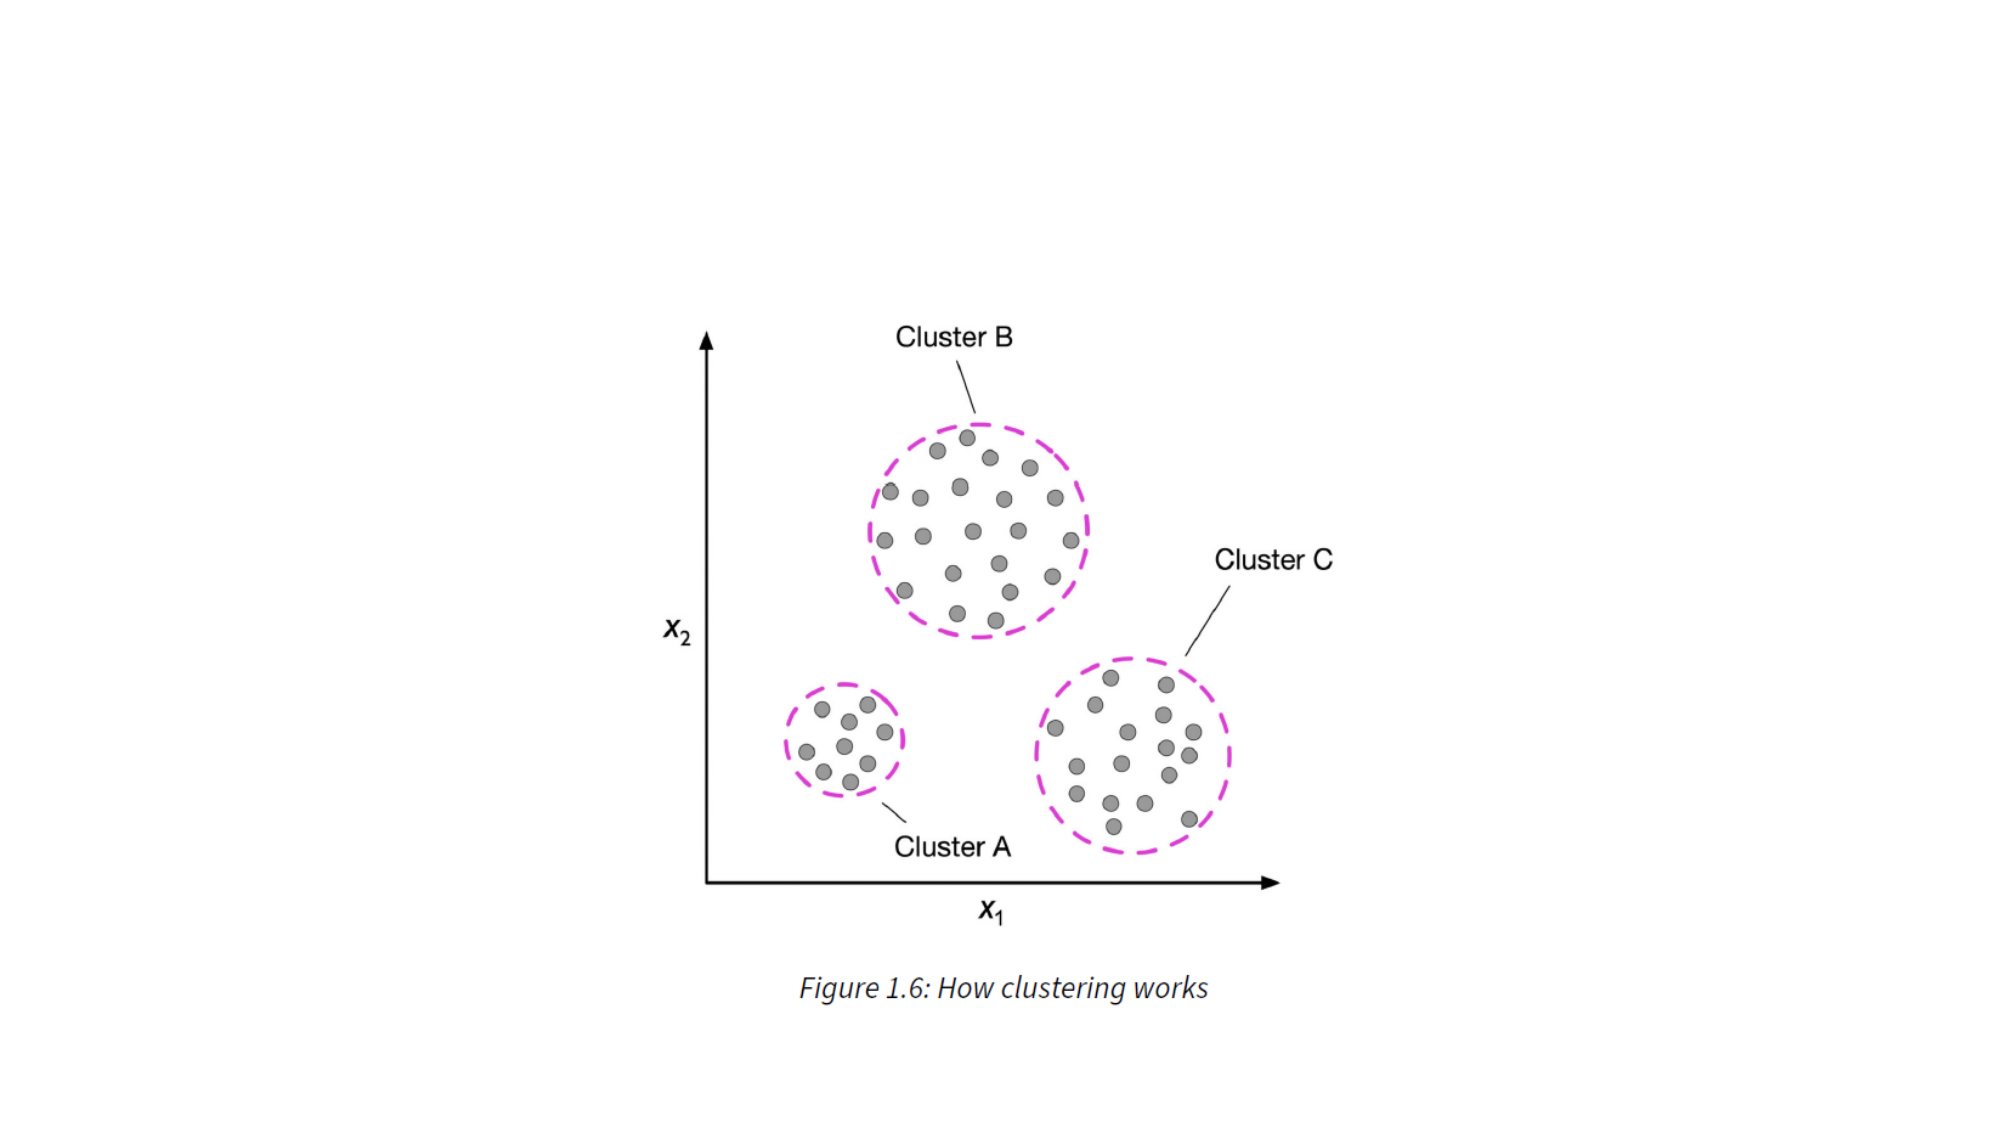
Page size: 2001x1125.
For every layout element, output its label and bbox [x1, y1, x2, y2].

list [655, 299, 1345, 1014]
